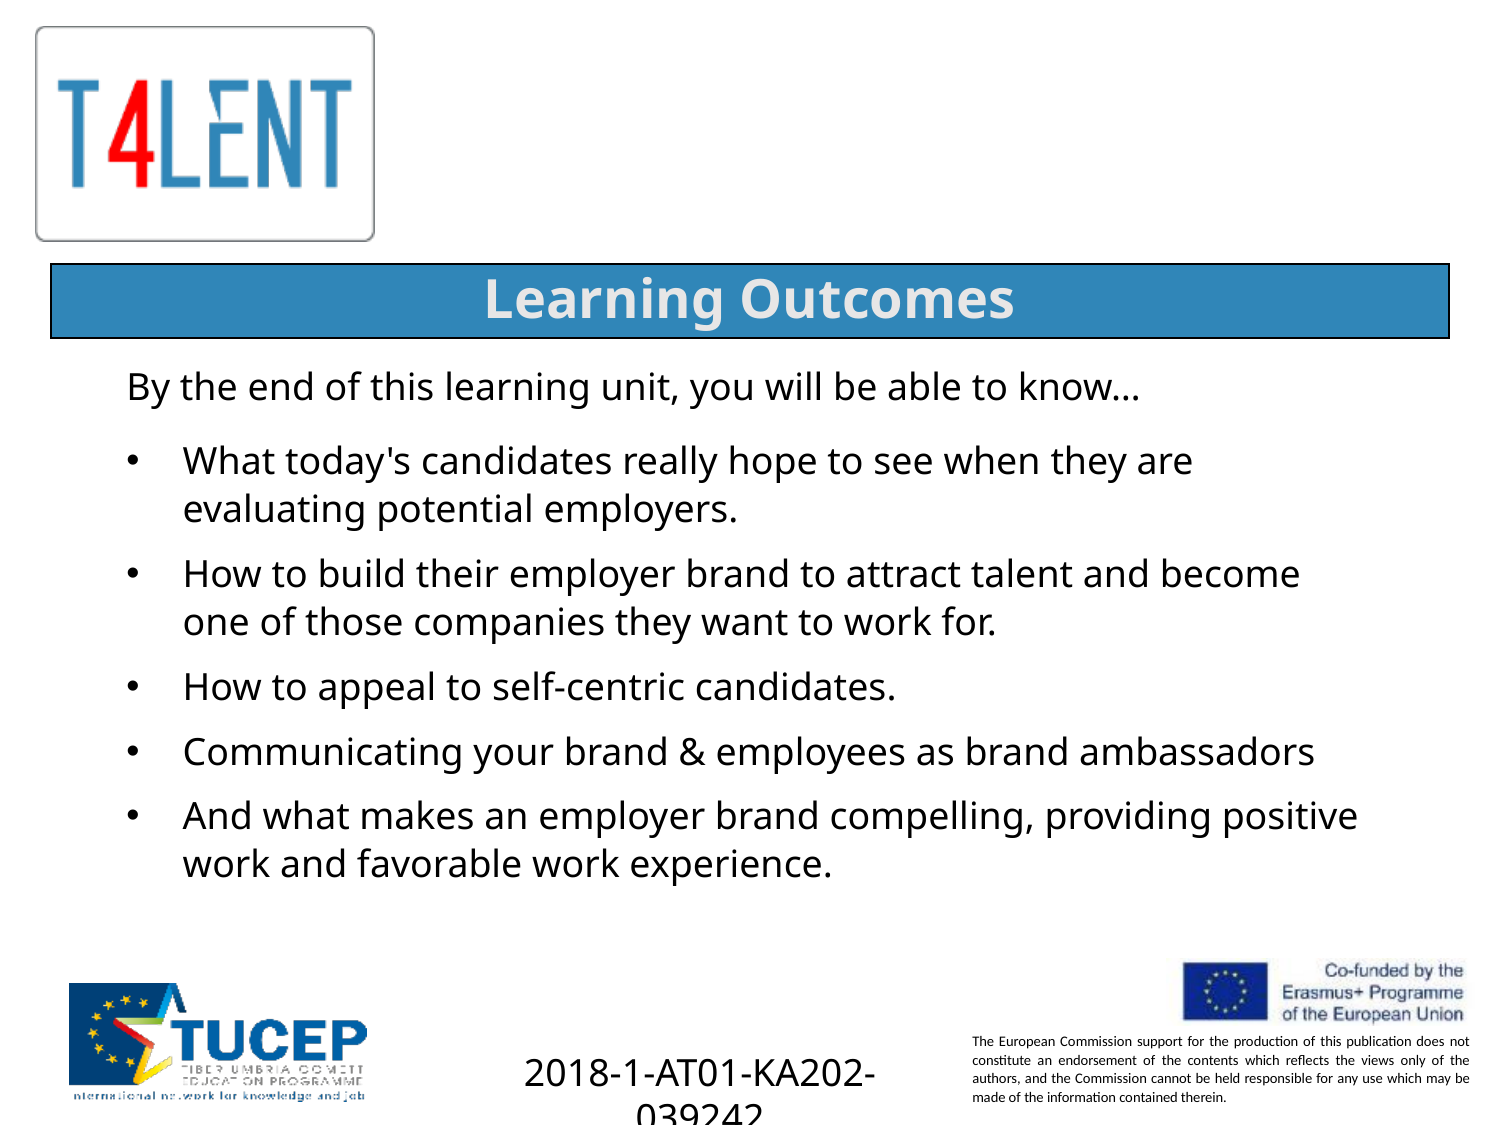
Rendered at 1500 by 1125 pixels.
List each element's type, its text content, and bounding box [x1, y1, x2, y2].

text_box 2018-1-AT01-KA202-039242 [454, 1040, 946, 1125]
picture [35, 26, 375, 242]
subtitle By the end of this learning unit, you will be able to know… [111, 352, 1417, 440]
picture [1166, 958, 1478, 1026]
text_box What today's candidates really hope to see when they are evaluating potential employers. How to build their employer brand to attract talent and become one of those companies they want to work for. How to appeal to self-centric candidates. Communicating your brand & employees as brand ambassadors And what makes an employer brand compelling, providing positive work and favorable work experience. [111, 440, 1389, 893]
title Learning Outcomes [51, 264, 1449, 339]
picture [68, 983, 368, 1102]
